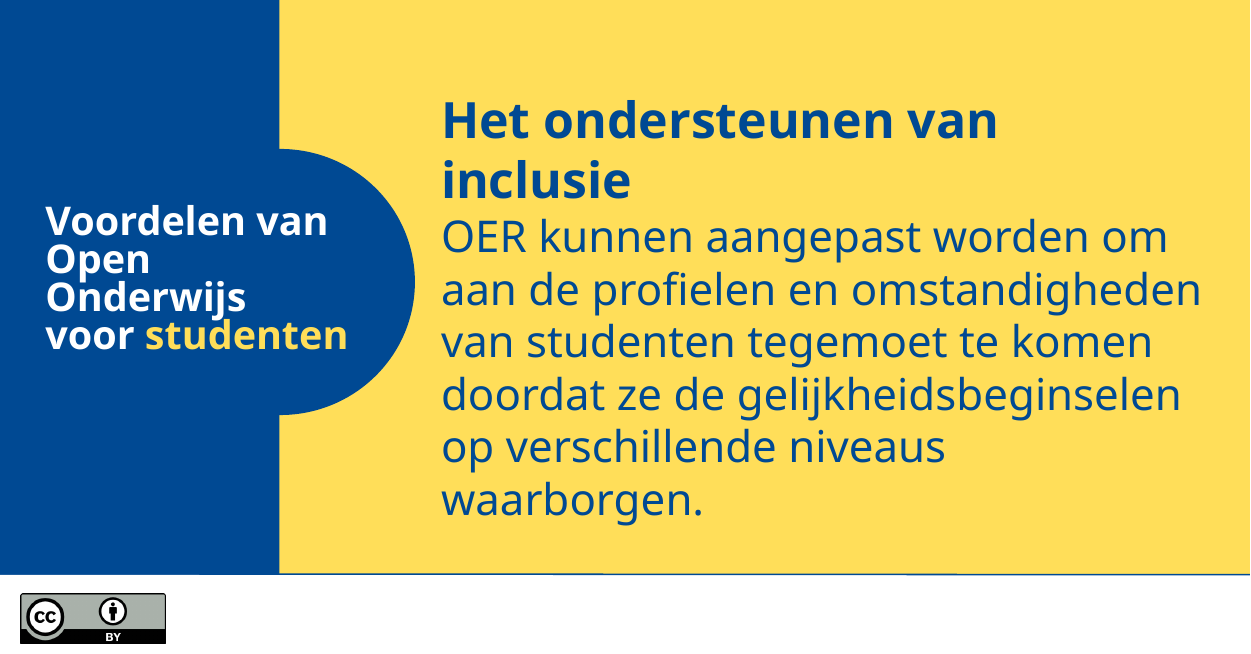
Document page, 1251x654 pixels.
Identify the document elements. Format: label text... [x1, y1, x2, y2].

picture [20, 592, 166, 645]
text_box [181, 148, 415, 416]
text_box Voordelen van Open Onderwijs voor studenten [30, 190, 371, 372]
text_box Het ondersteunen van inclusie OER kunnen aangepast worden om aan de profielen en omstandigheden van studenten tegemoet te komen doordat ze de gelijkheidsbeginselen op verschillende niveaus waarborgen. [425, 73, 1235, 539]
text_box [0, 0, 280, 573]
text_box [0, 582, 1250, 654]
